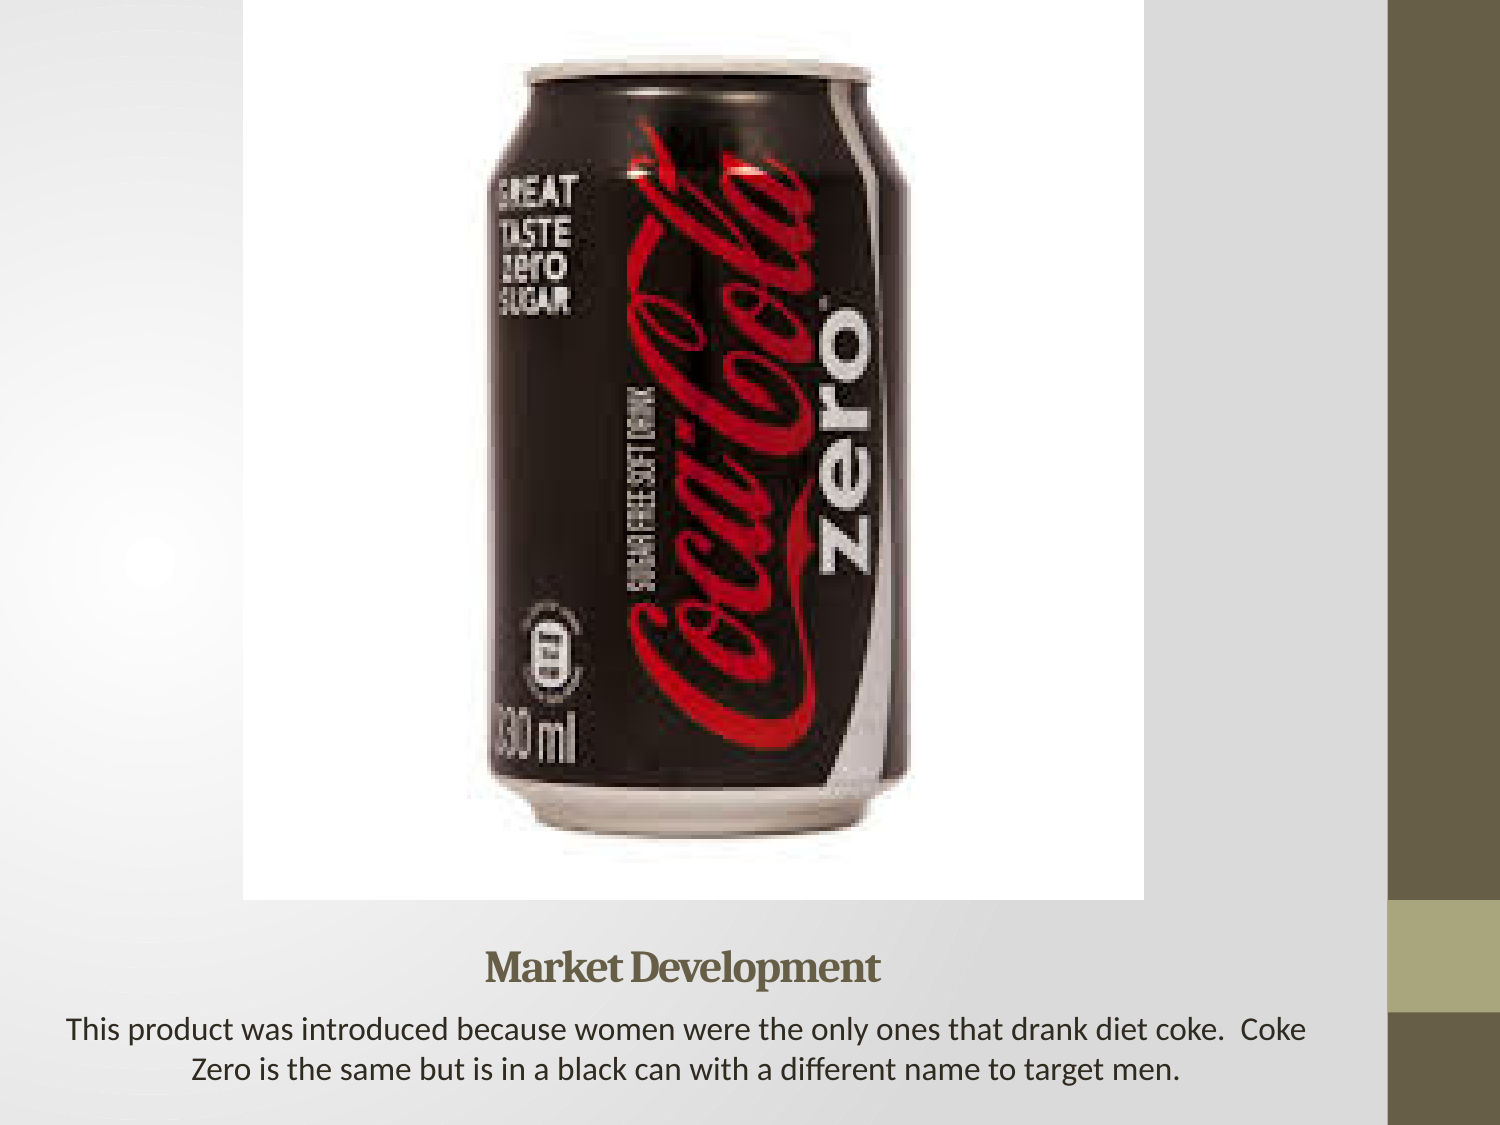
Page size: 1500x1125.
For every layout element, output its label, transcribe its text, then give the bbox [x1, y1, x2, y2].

list This product was introduced because women were the only ones that drank diet coke. Coke Zero is the same but is in a black can with a different name to target men. [49, 999, 1325, 1101]
title Market Development [49, 907, 1325, 999]
picture [0, 0, 1388, 901]
